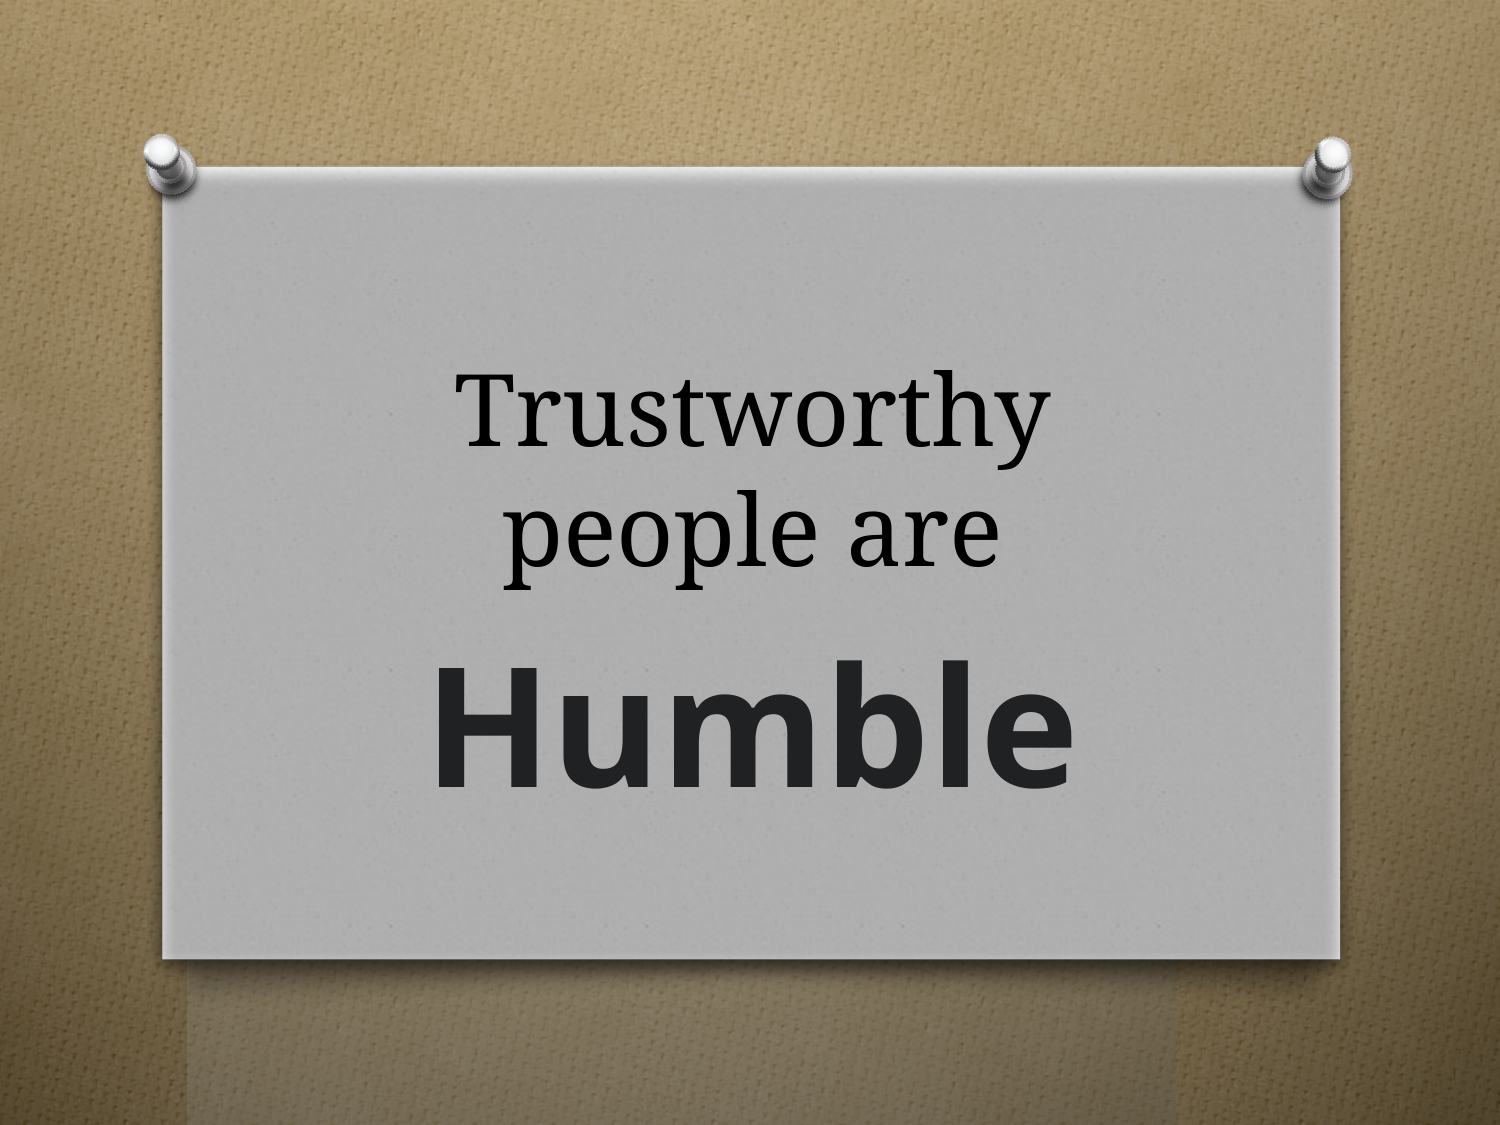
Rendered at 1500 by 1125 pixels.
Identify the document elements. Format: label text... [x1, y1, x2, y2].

picture [1274, 109, 1396, 230]
picture [112, 100, 235, 224]
title Trustworthy people are [283, 294, 1223, 595]
subtitle Humble [283, 612, 1221, 863]
